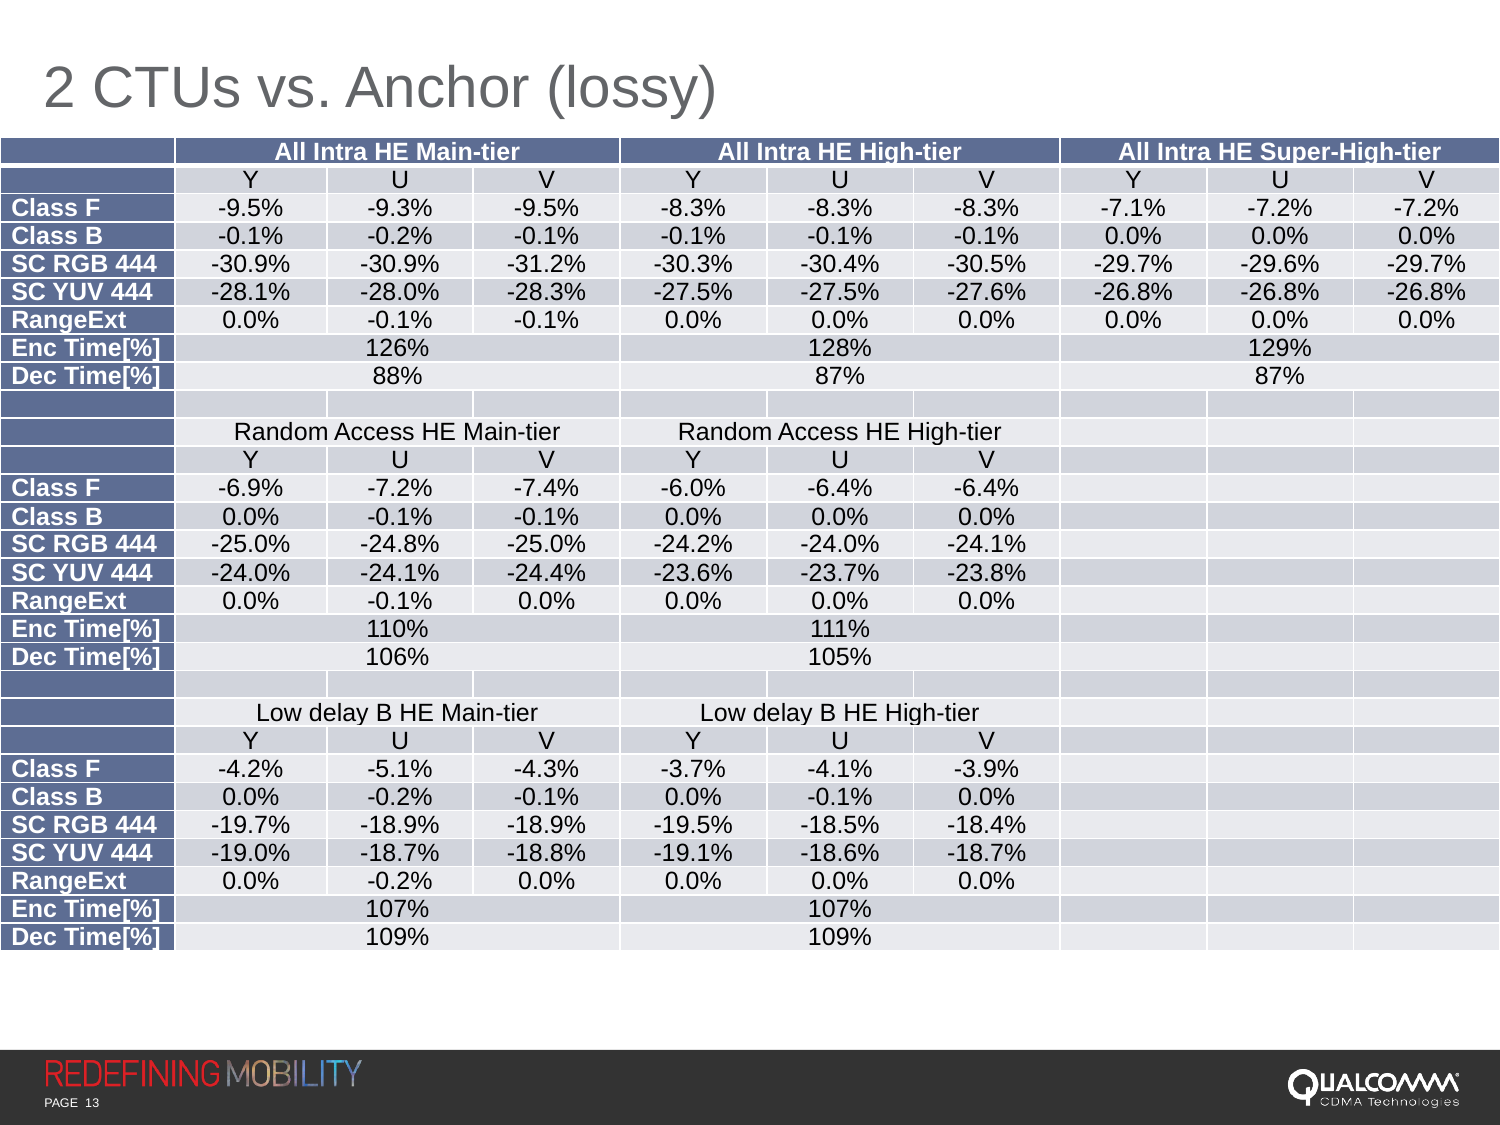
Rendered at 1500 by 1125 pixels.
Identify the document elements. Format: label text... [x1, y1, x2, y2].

table_cell -23.7% [768, 559, 913, 585]
table_cell Y [621, 727, 766, 753]
table_cell V [914, 727, 1059, 753]
table_cell 105% [621, 643, 1059, 670]
table_cell SC RGB 444 [1, 251, 174, 277]
table_header All Intra HE Super-High-tier [1061, 138, 1499, 163]
table_cell [1354, 727, 1499, 753]
table_cell -8.3% [621, 194, 766, 221]
table_cell -6.9% [176, 475, 326, 501]
table_cell SC YUV 444 [1, 279, 174, 305]
table_cell [914, 391, 1059, 417]
table_cell Class F [1, 475, 174, 501]
table_cell [1354, 671, 1499, 697]
table_cell -19.7% [176, 811, 326, 838]
table_cell -9.3% [328, 194, 472, 221]
table_cell [1, 447, 174, 473]
table_cell -24.0% [768, 531, 913, 557]
table_cell [1061, 391, 1206, 417]
table_cell [1, 699, 174, 725]
table_cell [1, 168, 174, 193]
table_cell [1208, 783, 1353, 810]
table_cell [1, 419, 174, 445]
table_cell 0.0% [768, 307, 913, 333]
table_cell V [474, 168, 619, 193]
table_cell -8.3% [768, 194, 913, 221]
table_cell 0.0% [914, 307, 1059, 333]
table_cell -0.1% [328, 503, 472, 529]
table_cell [1061, 924, 1206, 950]
table_cell Dec Time[%] [1, 924, 174, 950]
table_cell -28.3% [474, 279, 619, 305]
table_cell 0.0% [474, 867, 619, 894]
table_cell 0.0% [621, 587, 766, 613]
table_cell [1354, 419, 1499, 445]
table_cell SC RGB 444 [1, 531, 174, 557]
table_cell [176, 391, 326, 417]
table_cell -18.7% [914, 839, 1059, 866]
table_cell Class F [1, 194, 174, 221]
table_cell SC RGB 444 [1, 811, 174, 838]
table_cell -28.0% [328, 279, 472, 305]
table_cell 0.0% [768, 503, 913, 529]
table_cell [1061, 867, 1206, 894]
table_cell -0.1% [328, 587, 472, 613]
table_cell Class B [1, 783, 174, 810]
table_cell -3.7% [621, 755, 766, 782]
table_cell -4.3% [474, 755, 619, 782]
table_cell Class B [1, 223, 174, 249]
table_cell [621, 671, 766, 697]
table_cell [1208, 615, 1353, 642]
table_cell -24.2% [621, 531, 766, 557]
table_cell 0.0% [176, 587, 326, 613]
table_cell V [914, 447, 1059, 473]
table_cell -25.0% [176, 531, 326, 557]
table_cell -6.4% [768, 475, 913, 501]
table_cell -24.1% [914, 531, 1059, 557]
table_cell V [1354, 168, 1499, 193]
table_cell -30.9% [176, 251, 326, 277]
table_cell [1354, 783, 1499, 810]
table_cell [1354, 391, 1499, 417]
table_cell 0.0% [176, 503, 326, 529]
table_cell [1208, 699, 1353, 725]
table_cell -19.1% [621, 839, 766, 866]
table_cell 0.0% [1061, 307, 1206, 333]
table_cell [1, 727, 174, 753]
table_cell [1061, 587, 1206, 613]
table_cell [1061, 643, 1206, 670]
table_cell -31.2% [474, 251, 619, 277]
table_cell [1208, 755, 1353, 782]
table_cell U [768, 168, 913, 193]
table_cell 109% [176, 924, 619, 950]
table_cell 0.0% [621, 503, 766, 529]
table_cell [1354, 615, 1499, 642]
table_cell 0.0% [1354, 307, 1499, 333]
table_cell 0.0% [176, 783, 326, 810]
table_cell RangeExt [1, 587, 174, 613]
table_cell [474, 391, 619, 417]
table_cell -0.1% [328, 307, 472, 333]
table_cell [1354, 867, 1499, 894]
table_cell SC YUV 444 [1, 839, 174, 866]
table_cell -0.2% [328, 223, 472, 249]
table_cell 129% [1061, 335, 1499, 361]
table_cell -7.2% [1354, 194, 1499, 221]
table_cell U [768, 447, 913, 473]
table_cell 0.0% [176, 307, 326, 333]
table_cell 0.0% [914, 503, 1059, 529]
table_cell -27.6% [914, 279, 1059, 305]
table_cell [1061, 839, 1206, 866]
table_cell [1354, 531, 1499, 557]
table_cell -7.1% [1061, 194, 1206, 221]
table_cell -0.2% [328, 867, 472, 894]
table_cell -18.7% [328, 839, 472, 866]
table_cell SC YUV 444 [1, 559, 174, 585]
table_cell [1061, 447, 1206, 473]
table_cell 87% [1061, 363, 1499, 389]
table_cell -0.1% [474, 223, 619, 249]
table_cell [1354, 839, 1499, 866]
table_cell [768, 671, 913, 697]
table_cell V [474, 727, 619, 753]
table_cell Y [176, 447, 326, 473]
table_cell -18.9% [328, 811, 472, 838]
table_cell [1208, 671, 1353, 697]
table_cell [1354, 503, 1499, 529]
table_cell Y [1061, 168, 1206, 193]
table_cell -0.1% [474, 783, 619, 810]
table_cell [1354, 896, 1499, 922]
table_cell [1354, 924, 1499, 950]
table_cell -28.1% [176, 279, 326, 305]
table_cell -19.5% [621, 811, 766, 838]
table_cell -0.1% [474, 503, 619, 529]
table_cell 0.0% [1061, 223, 1206, 249]
table_cell [1208, 924, 1353, 950]
table_cell [1354, 643, 1499, 670]
table_cell [328, 391, 472, 417]
table_cell [1061, 699, 1206, 725]
table_cell -26.8% [1061, 279, 1206, 305]
table_cell -24.0% [176, 559, 326, 585]
table_cell U [768, 727, 913, 753]
table_cell -30.9% [328, 251, 472, 277]
table_cell Low delay B HE Main-tier [176, 699, 619, 725]
table_cell 0.0% [474, 587, 619, 613]
table_cell [1354, 447, 1499, 473]
table_cell 0.0% [914, 783, 1059, 810]
table_cell [1208, 643, 1353, 670]
table_cell 0.0% [621, 783, 766, 810]
table_cell [1208, 391, 1353, 417]
table_cell -8.3% [914, 194, 1059, 221]
table_cell Random Access HE High-tier [621, 419, 1059, 445]
table_cell [1208, 419, 1353, 445]
table_cell [1208, 839, 1353, 866]
table_cell 106% [176, 643, 619, 670]
table_cell -18.8% [474, 839, 619, 866]
table_cell -27.5% [621, 279, 766, 305]
title 2 CTUs vs. Anchor (lossy) [28, 44, 1462, 137]
table_cell [1, 671, 174, 697]
table_cell [1208, 447, 1353, 473]
table_cell Class B [1, 503, 174, 529]
table_cell Enc Time[%] [1, 335, 174, 361]
table_cell 0.0% [768, 867, 913, 894]
table_cell -30.4% [768, 251, 913, 277]
table_cell 109% [621, 924, 1059, 950]
table_cell 0.0% [914, 587, 1059, 613]
table_cell -23.6% [621, 559, 766, 585]
picture [30, 1048, 372, 1099]
table_cell -5.1% [328, 755, 472, 782]
table_cell [1061, 615, 1206, 642]
table_cell [1208, 587, 1353, 613]
table_cell [1061, 811, 1206, 838]
table_cell -24.8% [328, 531, 472, 557]
table_cell 87% [621, 363, 1059, 389]
table_cell [1208, 896, 1353, 922]
table_cell [1354, 811, 1499, 838]
table_cell [1208, 531, 1353, 557]
table_cell [1354, 475, 1499, 501]
table_cell -29.6% [1208, 251, 1353, 277]
table_cell -4.2% [176, 755, 326, 782]
table_cell 0.0% [1354, 223, 1499, 249]
table_cell [1061, 419, 1206, 445]
table_cell 0.0% [914, 867, 1059, 894]
table_cell -25.0% [474, 531, 619, 557]
table_cell -30.5% [914, 251, 1059, 277]
table_cell -18.4% [914, 811, 1059, 838]
table_cell RangeExt [1, 867, 174, 894]
table_cell U [328, 168, 472, 193]
table_cell 126% [176, 335, 619, 361]
table_cell [1061, 559, 1206, 585]
table_cell -3.9% [914, 755, 1059, 782]
table_cell [621, 391, 766, 417]
table_cell -30.3% [621, 251, 766, 277]
table_cell [1354, 755, 1499, 782]
picture [1278, 1058, 1478, 1114]
table_cell -23.8% [914, 559, 1059, 585]
table_cell Dec Time[%] [1, 363, 174, 389]
table_cell -18.6% [768, 839, 913, 866]
table_cell -0.1% [176, 223, 326, 249]
table_cell [914, 671, 1059, 697]
table_cell [1061, 475, 1206, 501]
table_cell [1061, 671, 1206, 697]
table_cell Random Access HE Main-tier [176, 419, 619, 445]
table_cell -7.2% [1208, 194, 1353, 221]
table_cell -0.1% [914, 223, 1059, 249]
table_cell [176, 671, 326, 697]
table_cell Enc Time[%] [1, 615, 174, 642]
table_cell U [328, 727, 472, 753]
table_cell 0.0% [621, 307, 766, 333]
table_cell -7.4% [474, 475, 619, 501]
table_cell [1061, 755, 1206, 782]
table_cell [1208, 811, 1353, 838]
table_cell -29.7% [1354, 251, 1499, 277]
table_cell -24.1% [328, 559, 472, 585]
table_cell 88% [176, 363, 619, 389]
table_cell Y [621, 168, 766, 193]
table_cell [1354, 699, 1499, 725]
table_cell -0.1% [768, 783, 913, 810]
table_cell [1208, 867, 1353, 894]
table_cell -9.5% [176, 194, 326, 221]
table_cell RangeExt [1, 307, 174, 333]
table_cell -18.5% [768, 811, 913, 838]
table_cell U [1208, 168, 1353, 193]
table_cell 128% [621, 335, 1059, 361]
table_cell -0.1% [768, 223, 913, 249]
table_header [1, 138, 174, 163]
table_cell 107% [176, 896, 619, 922]
table_cell 0.0% [621, 867, 766, 894]
table_cell -6.4% [914, 475, 1059, 501]
table_cell 0.0% [768, 587, 913, 613]
table_cell 0.0% [1208, 223, 1353, 249]
table_cell 107% [621, 896, 1059, 922]
table_cell -7.2% [328, 475, 472, 501]
table_cell 0.0% [1208, 307, 1353, 333]
table_cell [1061, 503, 1206, 529]
table_cell [1061, 783, 1206, 810]
table_cell V [914, 168, 1059, 193]
table_cell 110% [176, 615, 619, 642]
table_cell [1354, 559, 1499, 585]
table_cell -9.5% [474, 194, 619, 221]
table_header All Intra HE High-tier [621, 138, 1059, 163]
table_cell [1061, 896, 1206, 922]
table_cell Y [621, 447, 766, 473]
table_cell -27.5% [768, 279, 913, 305]
table_cell -0.1% [621, 223, 766, 249]
table_cell -4.1% [768, 755, 913, 782]
table_cell Class F [1, 755, 174, 782]
table_cell -26.8% [1354, 279, 1499, 305]
table_cell -0.1% [474, 307, 619, 333]
table_cell Y [176, 727, 326, 753]
table_cell -24.4% [474, 559, 619, 585]
table_cell -19.0% [176, 839, 326, 866]
table_cell [1208, 475, 1353, 501]
table_cell Enc Time[%] [1, 896, 174, 922]
table_cell -26.8% [1208, 279, 1353, 305]
table_cell [474, 671, 619, 697]
table_cell Y [176, 168, 326, 193]
table_cell U [328, 447, 472, 473]
table_cell [328, 671, 472, 697]
table_cell [1208, 559, 1353, 585]
table_cell [1354, 587, 1499, 613]
table_cell Dec Time[%] [1, 643, 174, 670]
table_cell -6.0% [621, 475, 766, 501]
table_cell -18.9% [474, 811, 619, 838]
table_header All Intra HE Main-tier [176, 138, 619, 163]
table_cell 0.0% [176, 867, 326, 894]
table_cell Low delay B HE High-tier [621, 699, 1059, 725]
table_cell 111% [621, 615, 1059, 642]
table_cell -29.7% [1061, 251, 1206, 277]
table_cell -0.2% [328, 783, 472, 810]
table_cell V [474, 447, 619, 473]
table_cell [1208, 727, 1353, 753]
table_cell [1061, 531, 1206, 557]
table_cell [1061, 727, 1206, 753]
table_cell [768, 391, 913, 417]
table_cell [1, 391, 174, 417]
table_cell [1208, 503, 1353, 529]
